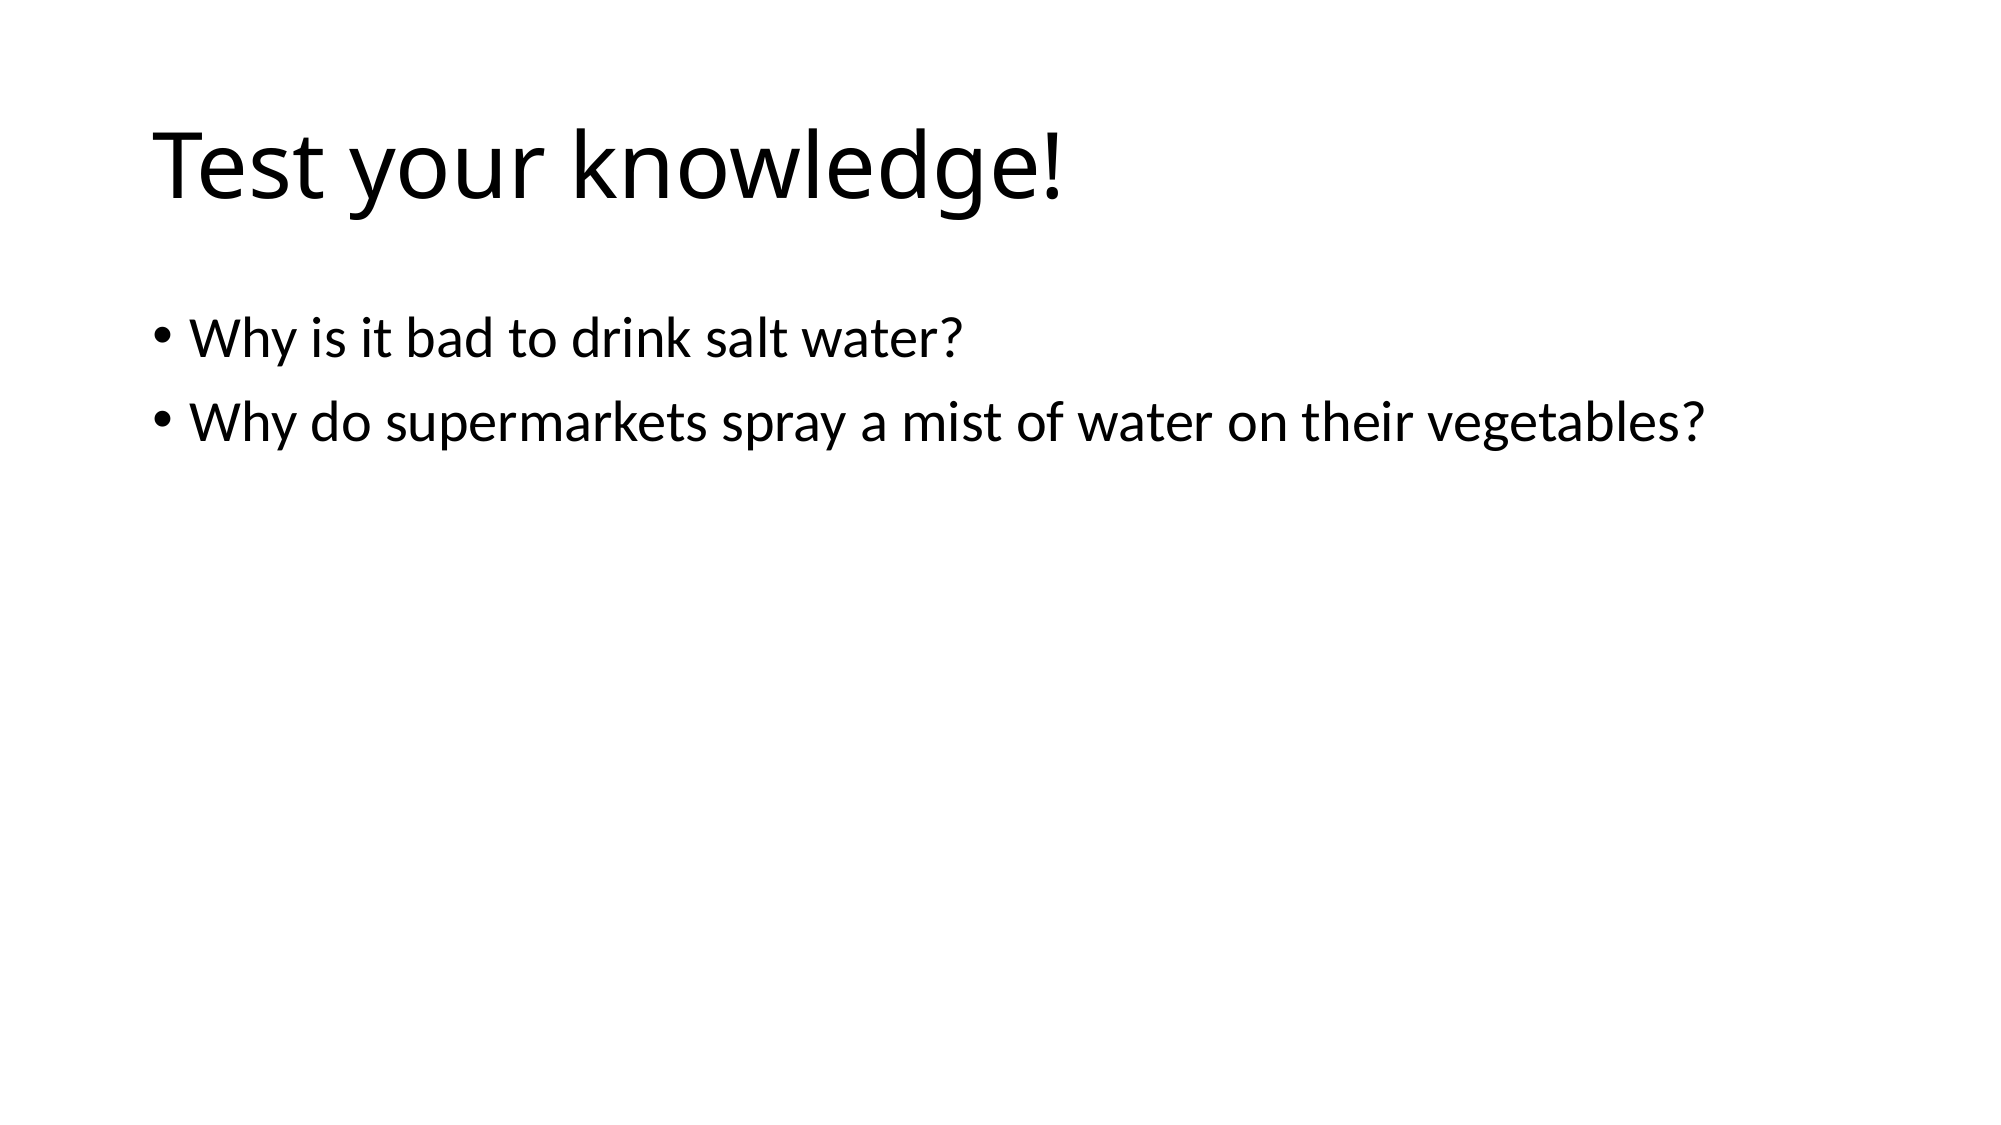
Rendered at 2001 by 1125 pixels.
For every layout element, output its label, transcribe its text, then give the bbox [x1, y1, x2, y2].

list Why is it bad to drink salt water? Why do supermarkets spray a mist of water on their vegetables? [137, 299, 1863, 1014]
title Test your knowledge! [137, 59, 1863, 278]
